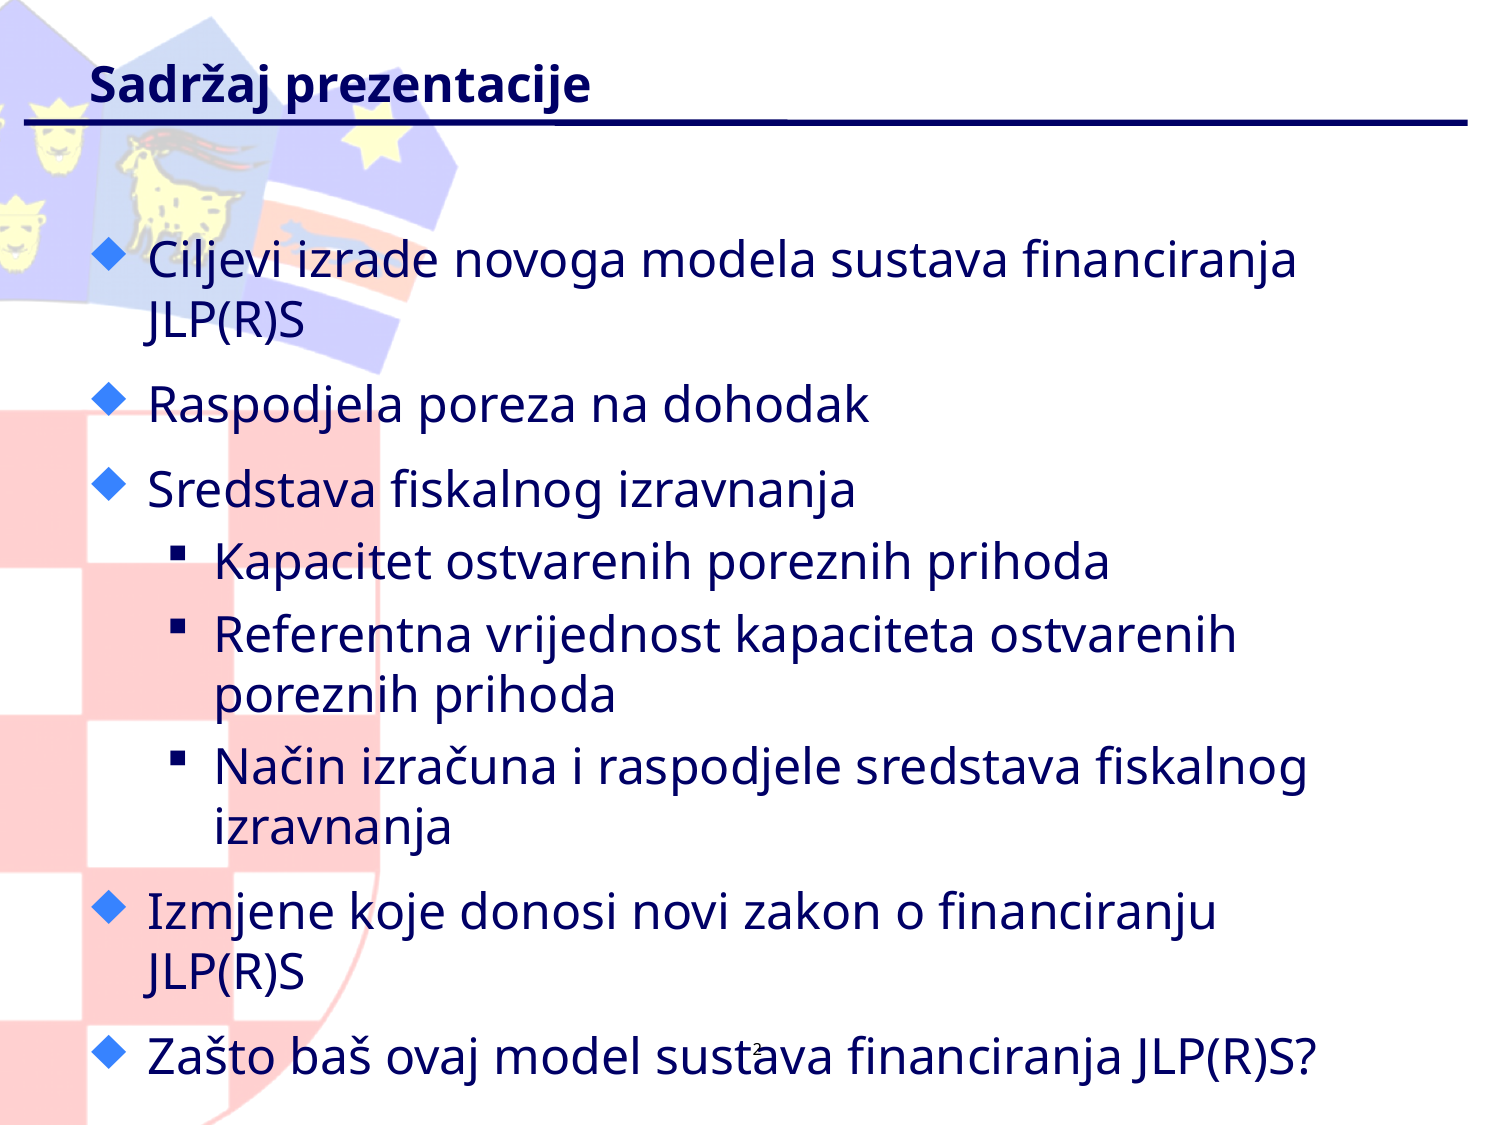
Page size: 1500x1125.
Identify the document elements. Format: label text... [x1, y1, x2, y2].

list Ciljevi izrade novoga modela sustava financiranja JLP(R)S Raspodjela poreza na dohodak Sredstava fiskalnog izravnanja Kapacitet ostvarenih poreznih prihoda Referentna vrijednost kapaciteta ostvarenih poreznih prihoda Način izračuna i raspodjele sredstava fiskalnog izravnanja Izmjene koje donosi novi zakon o financiranju JLP(R)S Zašto baš ovaj model sustava financiranja JLP(R)S? [76, 219, 1388, 1083]
title Sadržaj prezentacije [75, 45, 1425, 138]
slide_number 2 [741, 1041, 763, 1062]
